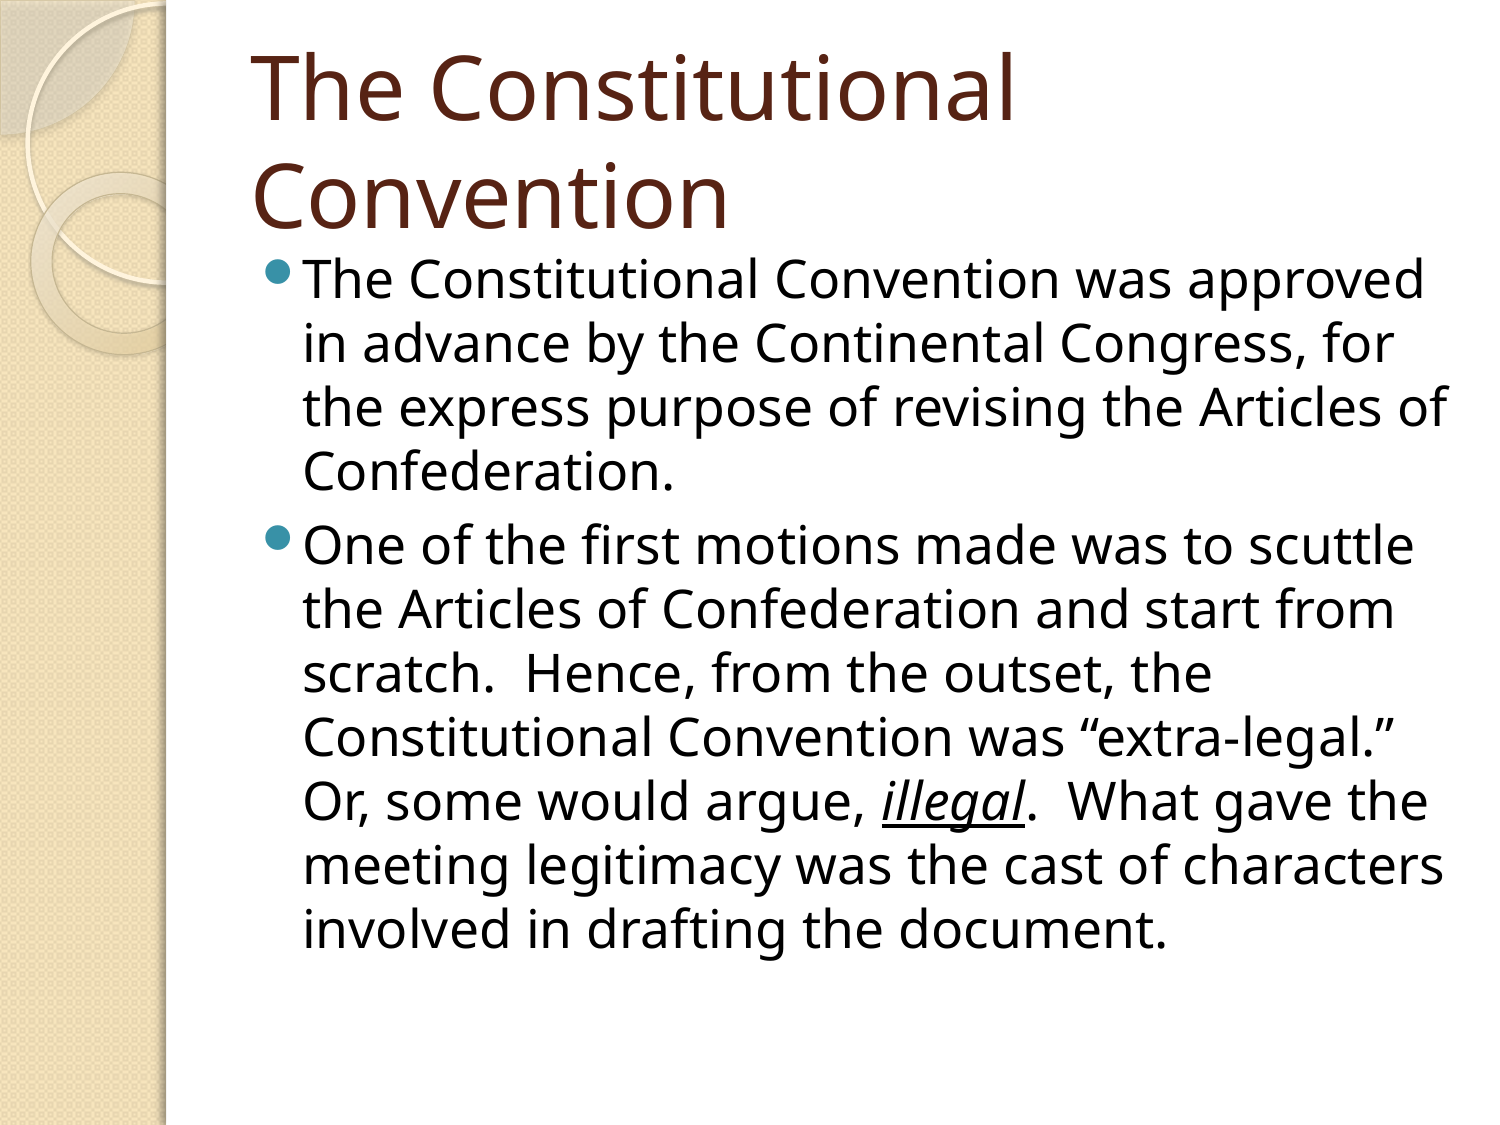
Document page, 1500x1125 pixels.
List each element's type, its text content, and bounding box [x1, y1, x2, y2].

list The Constitutional Convention was approved in advance by the Continental Congress, for the express purpose of revising the Articles of Confederation. One of the first motions made was to scuttle the Articles of Confederation and start from scratch. Hence, from the outset, the Constitutional Convention was “extra-legal.” Or, some would argue, illegal. What gave the meeting legitimacy was the cast of characters involved in drafting the document. [235, 237, 1466, 1025]
title The Constitutional Convention [235, 45, 1466, 233]
